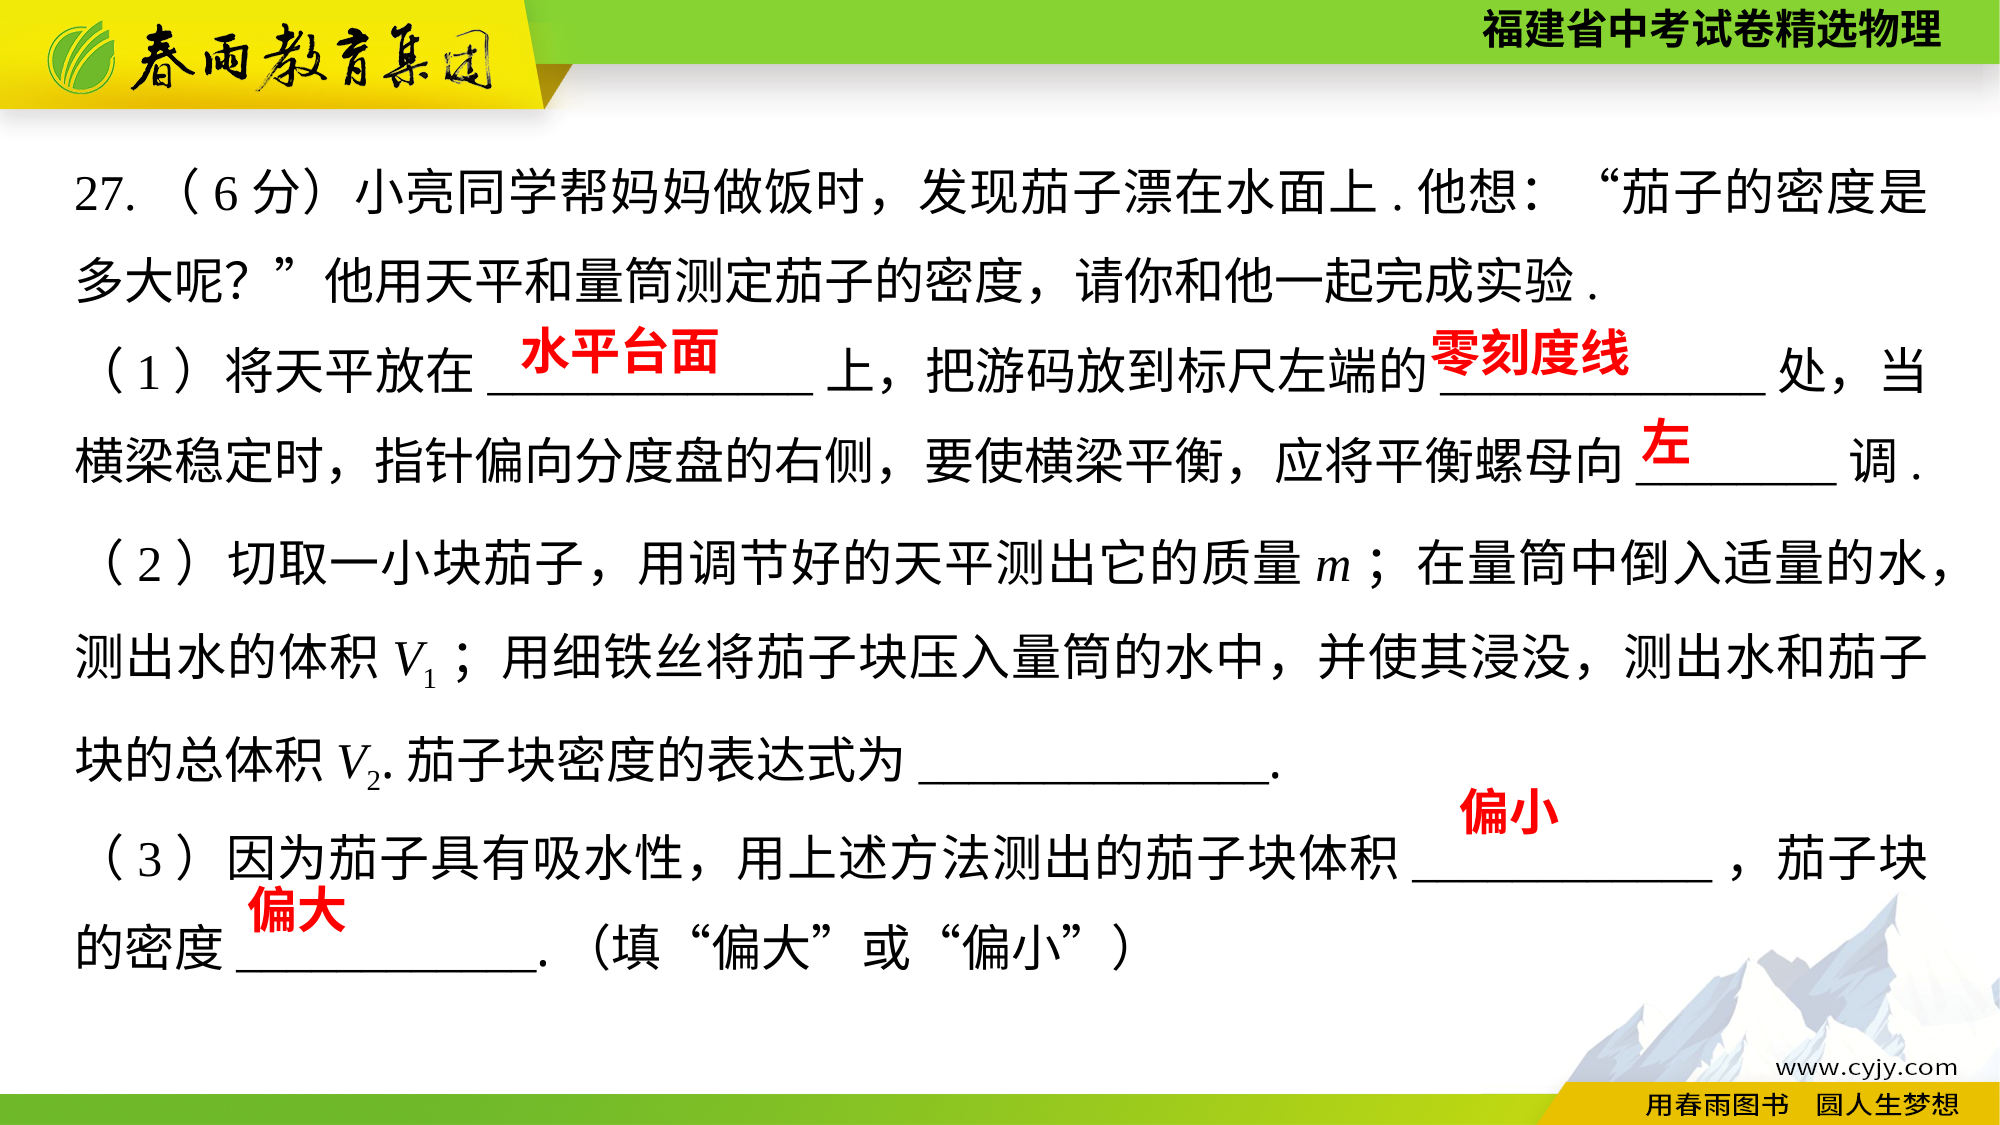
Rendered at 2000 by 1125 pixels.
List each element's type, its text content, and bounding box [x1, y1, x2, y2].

list 27.（6分）小亮同学帮妈妈做饭时，发现茄子漂在水面上.他想：“茄子的密度是多大呢？”他用天平和量筒测定茄子的密度，请你和他一起完成实验. （1）将天平放在_____________上，把游码放到标尺左端的_____________处，当横梁稳定时，指针偏向分度盘的右侧，要使横梁平衡，应将平衡螺母向________调. [59, 122, 1944, 494]
picture [0, 0, 2000, 1125]
text_box 水平台面 [505, 311, 736, 387]
text_box 偏大 [233, 870, 363, 946]
text_box 偏小 [1394, 773, 1625, 848]
text_box 零刻度线 [1415, 313, 1696, 389]
text_box 左 [1626, 402, 1707, 478]
text_box （2）切取一小块茄子，用调节好的天平测出它的质量m；在量筒中倒入适量的水，测出水的体积V1；用细铁丝将茄子块压入量筒的水中，并使其浸没，测出水和茄子块的总体积V2.茄子块密度的表达式为______________. （3）因为茄子具有吸水性，用上述方法测出的茄子块体积____________，茄子块的密度____________.（填“偏大”或“偏小”） [59, 494, 1944, 984]
